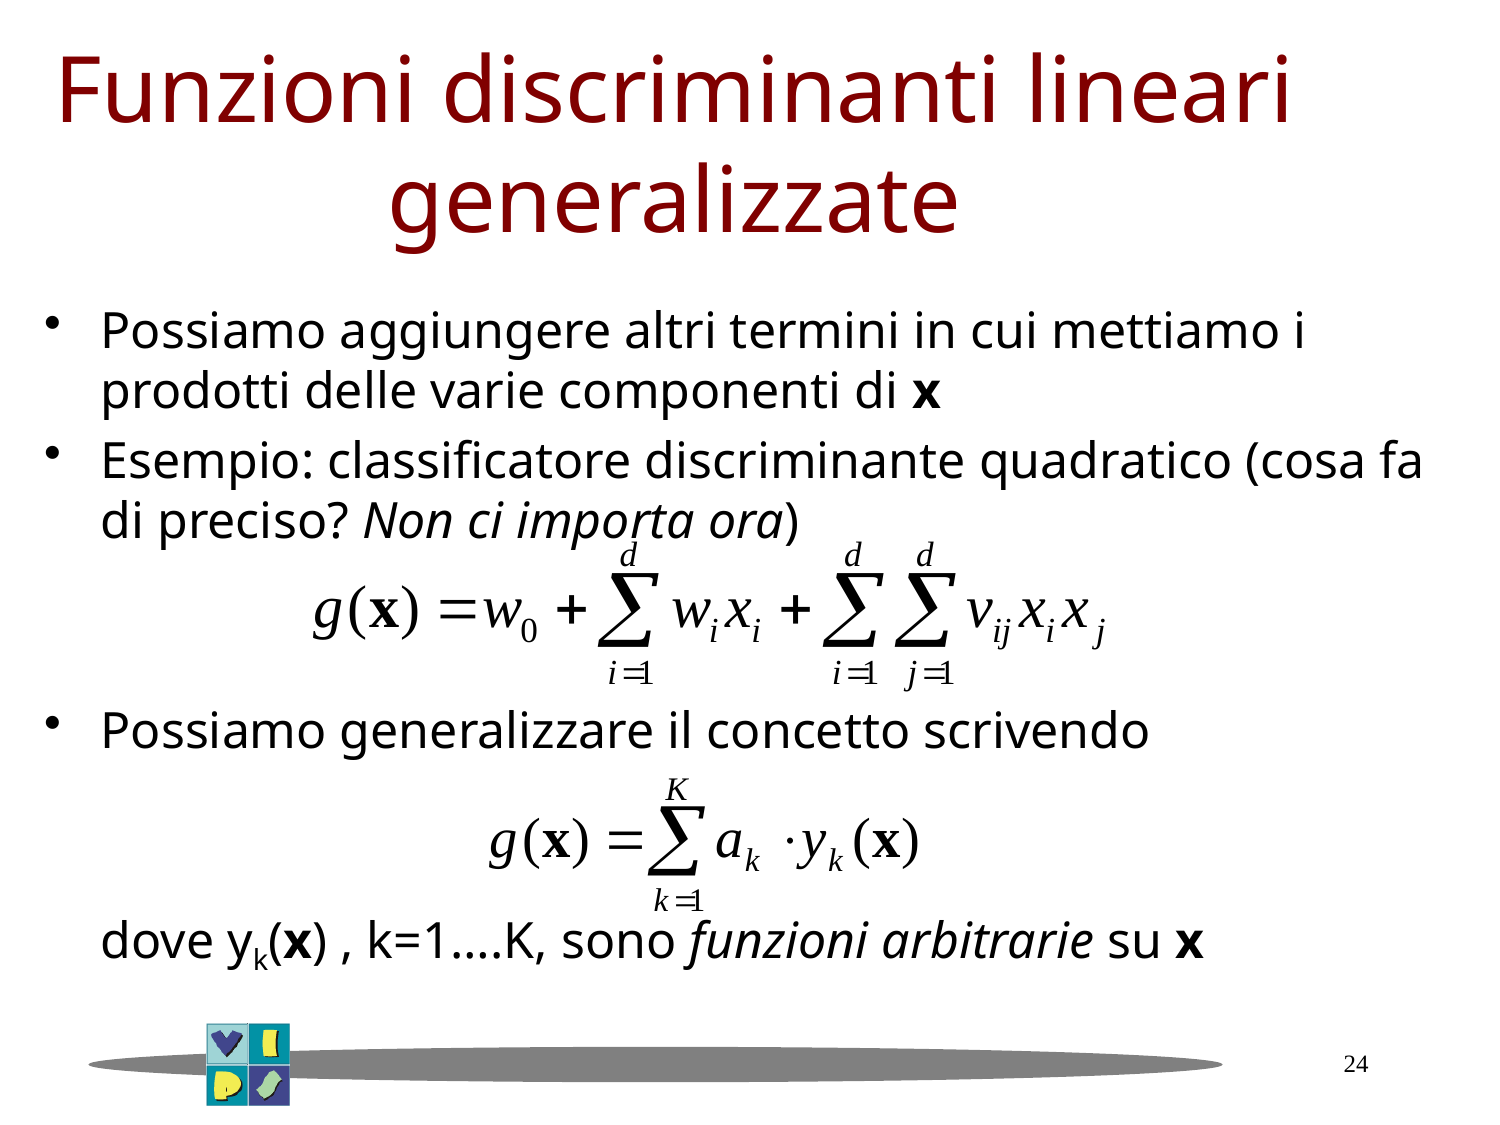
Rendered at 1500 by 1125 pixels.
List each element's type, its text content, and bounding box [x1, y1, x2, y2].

list Possiamo aggiungere altri termini in cui mettiamo i prodotti delle varie componenti di x Esempio: classificatore discriminante quadratico (cosa fa di preciso? Non ci importa ora) Possiamo generalizzare il concetto scrivendo dove yk(x) , k=1….K, sono funzioni arbitrarie su x [29, 290, 1459, 1125]
title Funzioni discriminanti lineari generalizzate [37, 90, 1313, 191]
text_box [300, 526, 1125, 704]
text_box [477, 762, 933, 924]
